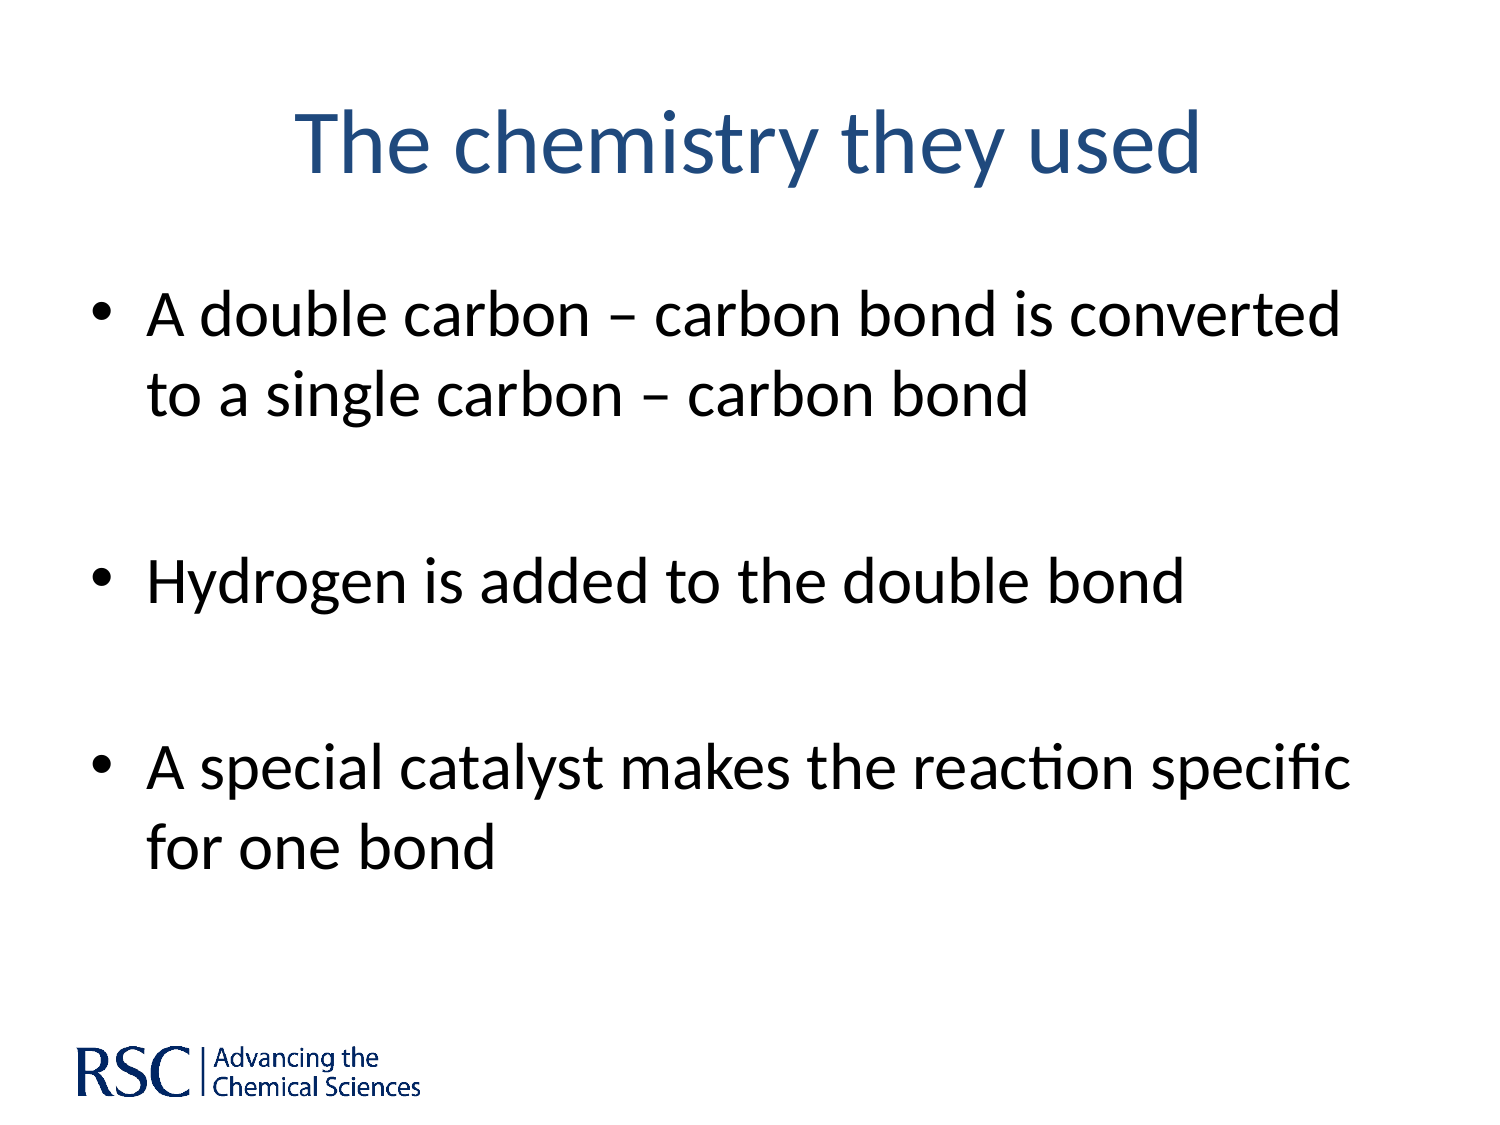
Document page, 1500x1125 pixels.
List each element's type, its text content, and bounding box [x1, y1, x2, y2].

list A double carbon – carbon bond is converted to a single carbon – carbon bond Hydrogen is added to the double bond A special catalyst makes the reaction specific for one bond [75, 262, 1425, 1005]
title The chemistry they used [0, 42, 1500, 231]
picture [76, 1046, 420, 1097]
